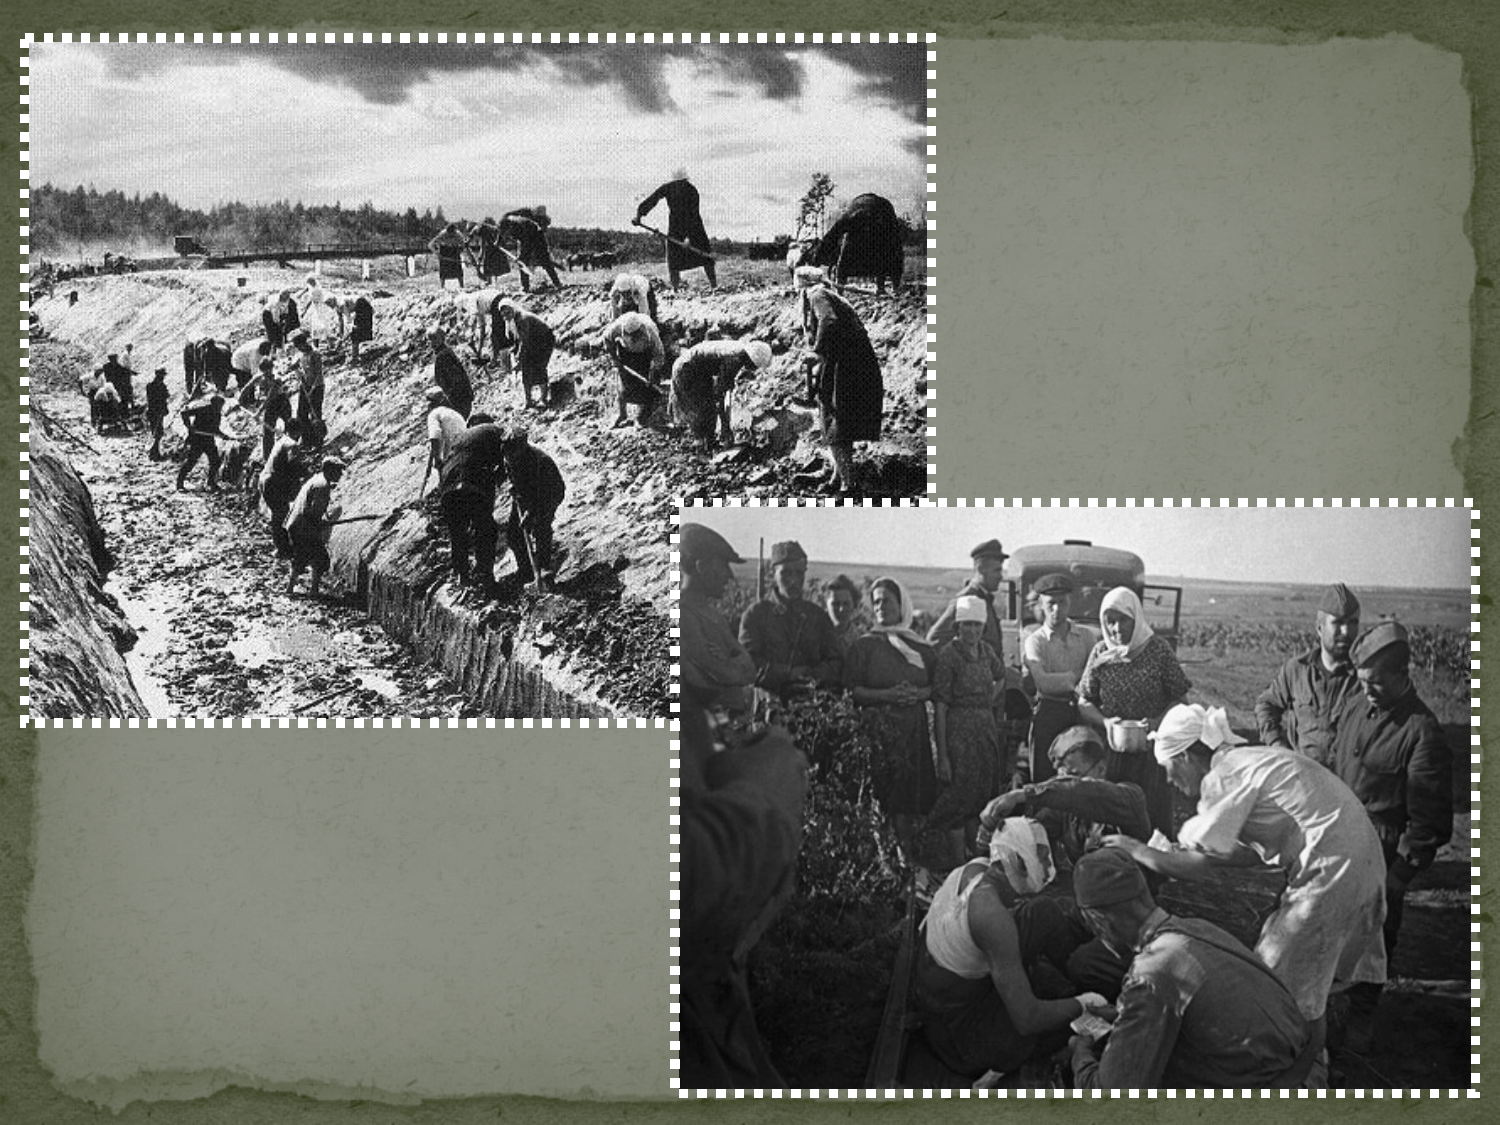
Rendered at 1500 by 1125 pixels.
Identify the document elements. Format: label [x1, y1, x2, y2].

picture [29, 42, 1471, 1089]
